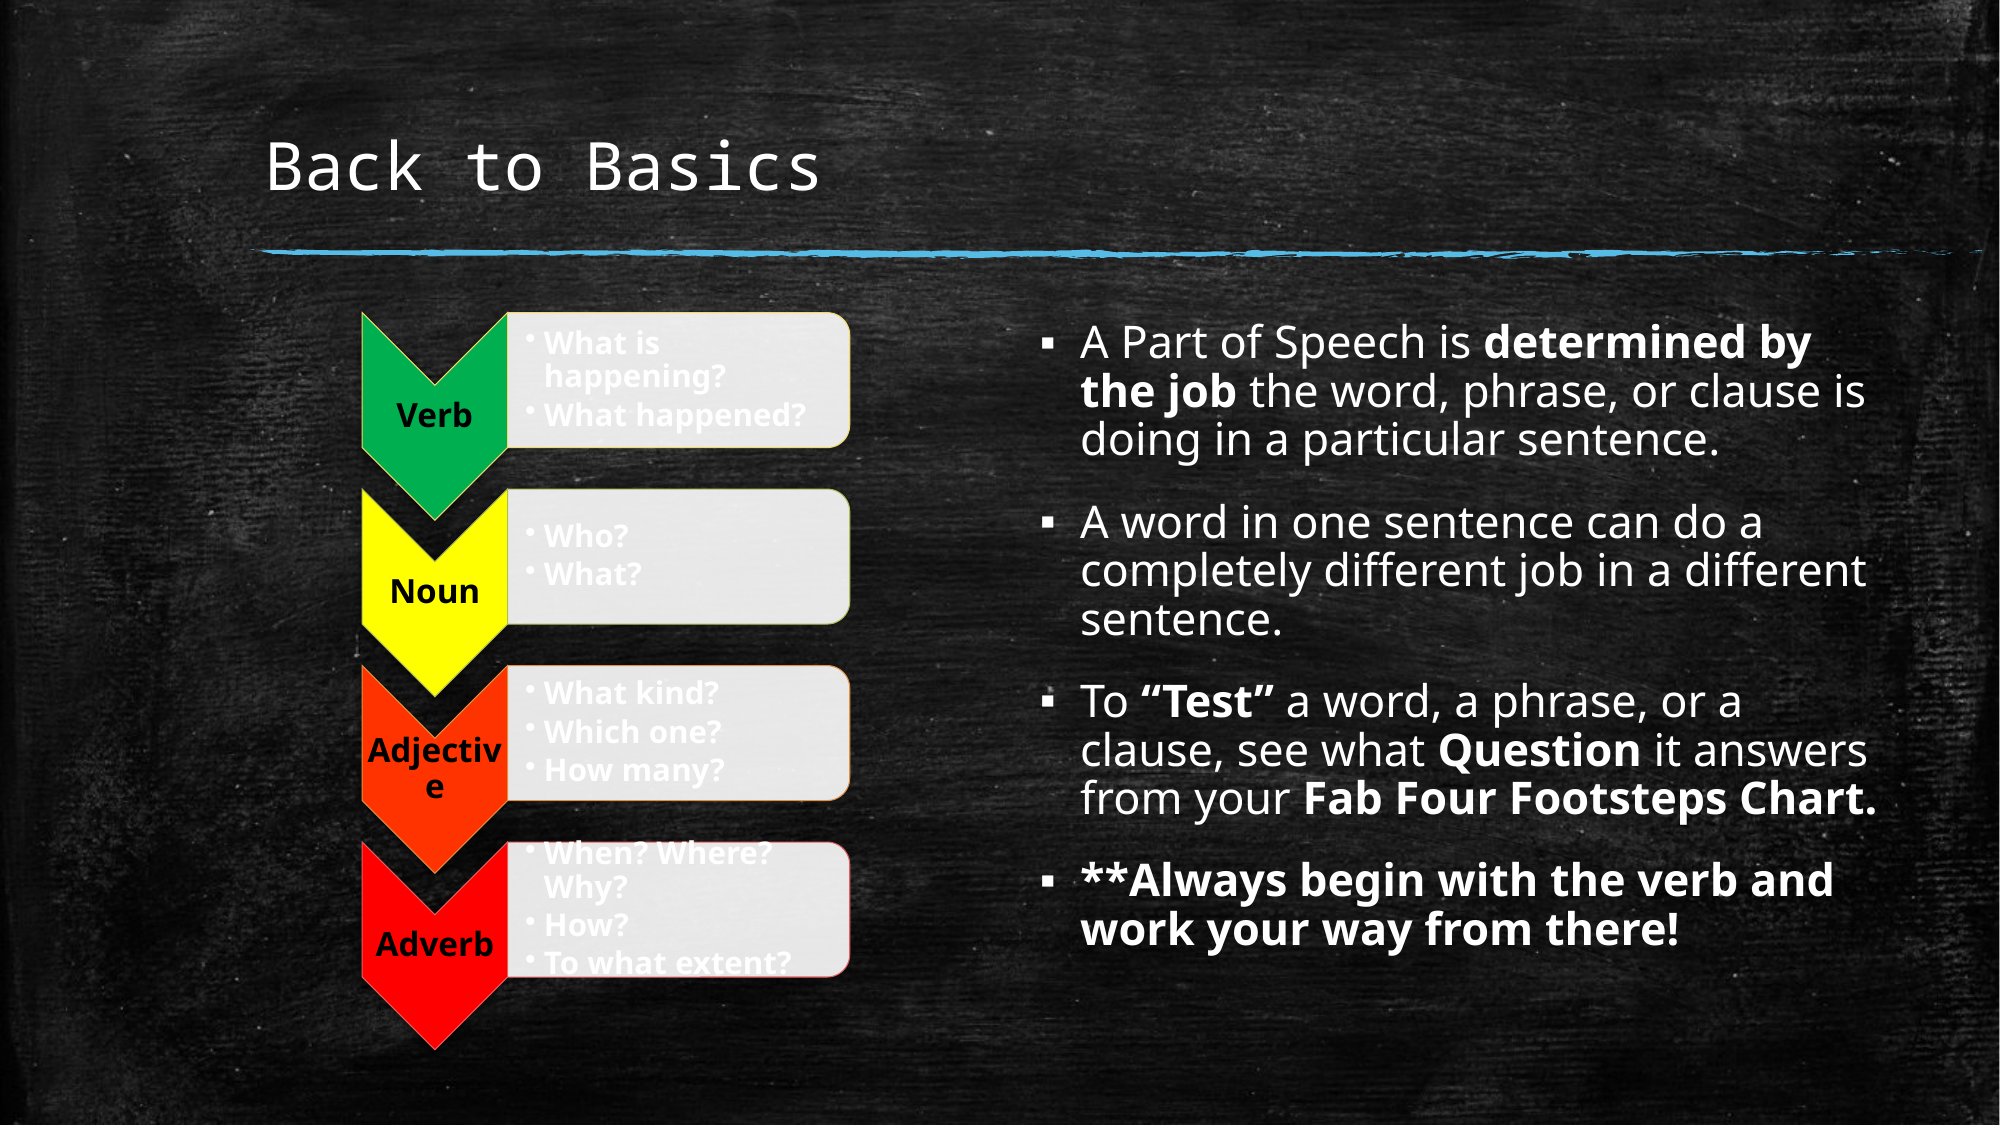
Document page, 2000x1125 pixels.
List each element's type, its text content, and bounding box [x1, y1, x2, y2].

title Back to Basics [249, 45, 1750, 213]
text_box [362, 312, 850, 1050]
list A Part of Speech is determined by the job the word, phrase, or clause is doing in a particular sentence. A word in one sentence can do a completely different job in a different sentence. To “Test” a word, a phrase, or a clause, see what Question it answers from your Fab Four Footsteps Chart. **Always begin with the verb and work your way from there! [1024, 312, 1900, 1000]
